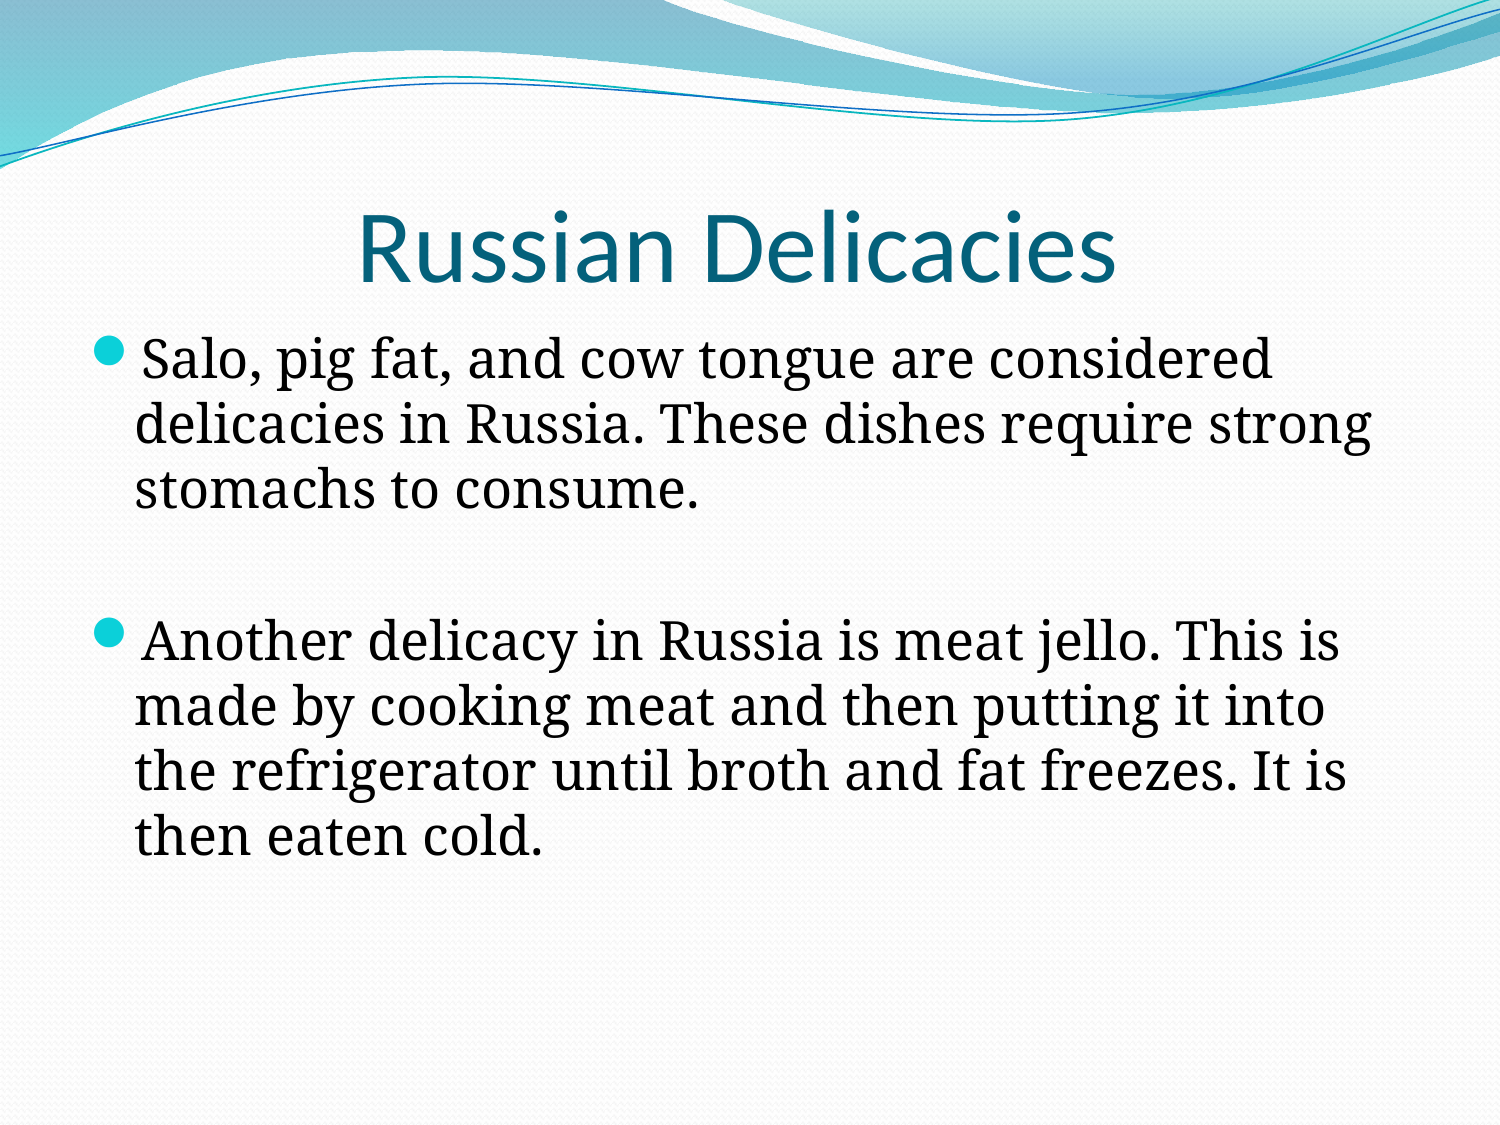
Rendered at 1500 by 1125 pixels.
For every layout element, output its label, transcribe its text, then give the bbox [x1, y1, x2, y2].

title Russian Delicacies [75, 115, 1425, 303]
list Salo, pig fat, and cow tongue are considered delicacies in Russia. These dishes require strong stomachs to consume. Another delicacy in Russia is meat jello. This is made by cooking meat and then putting it into the refrigerator until broth and fat freezes. It is then eaten cold. [75, 317, 1425, 1038]
